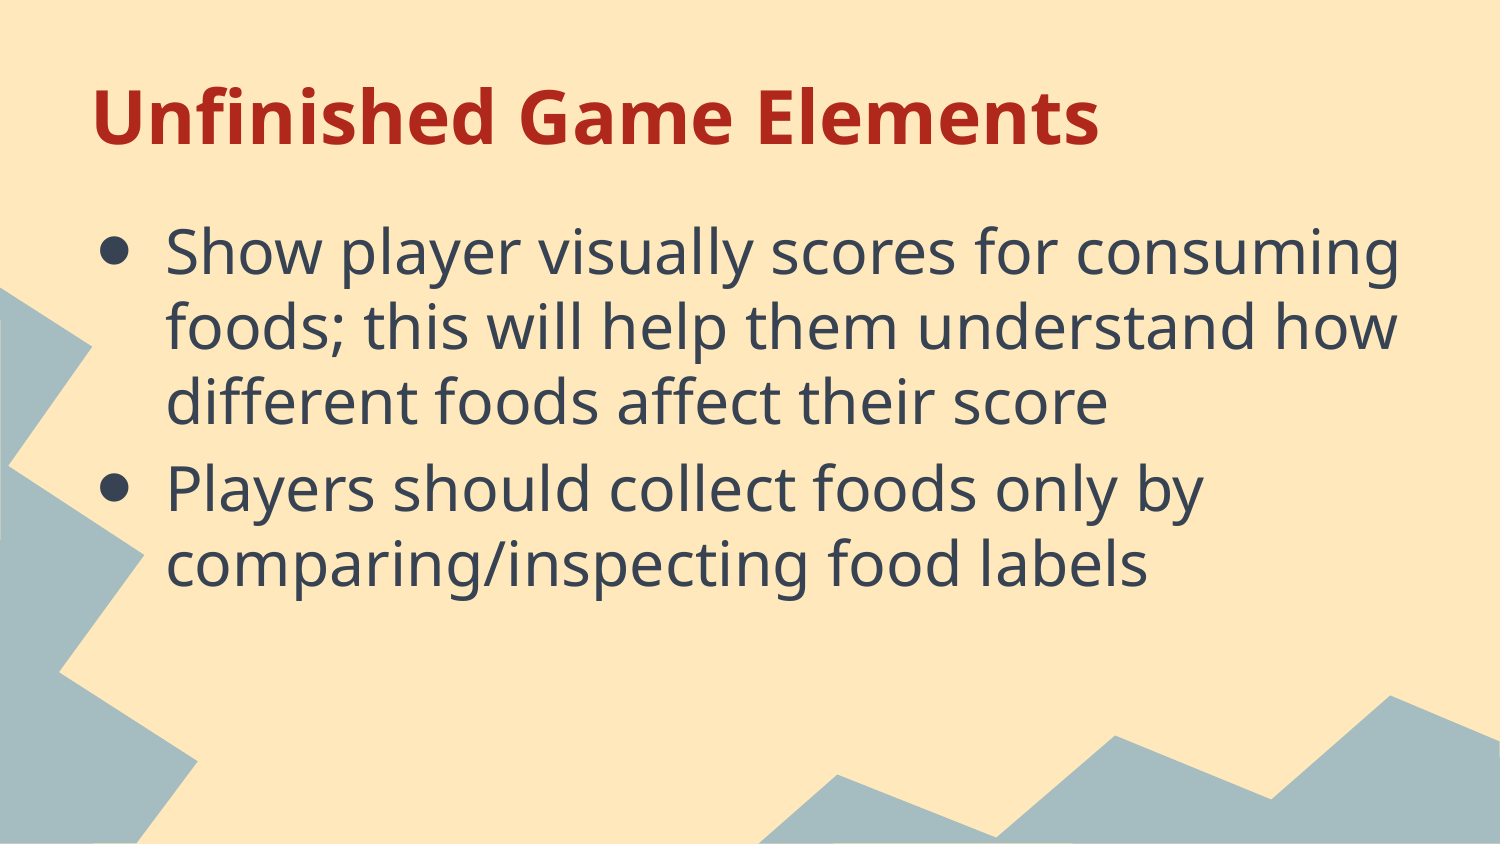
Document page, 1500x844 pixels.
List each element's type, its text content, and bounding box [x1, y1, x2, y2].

list Show player visually scores for consuming foods; this will help them understand how different foods affect their score Players should collect foods only by comparing/inspecting food labels [75, 196, 1425, 808]
title Unfinished Game Elements [75, 33, 1425, 175]
